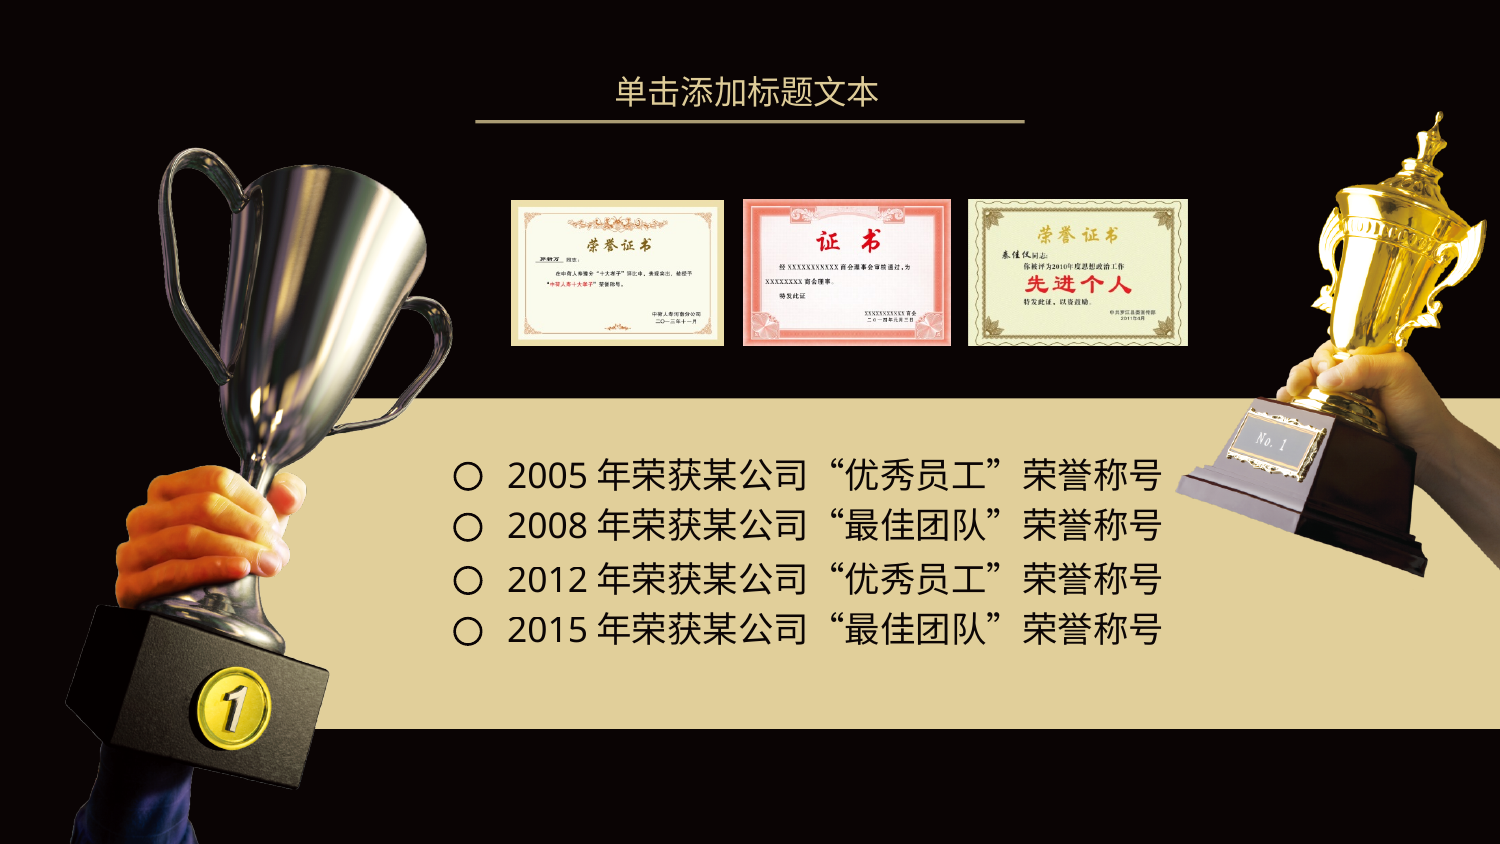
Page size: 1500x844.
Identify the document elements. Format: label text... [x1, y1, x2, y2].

picture [743, 199, 749, 346]
text_box 单击添加标题文本 [754, 43, 901, 119]
text_box 2005年荣获某公司“优秀员工”荣誉称号 [492, 445, 1167, 495]
picture [0, 130, 475, 844]
text_box 2015年荣获某公司“最佳团队”荣誉称号 [492, 600, 1180, 658]
text_box 2012年荣获某公司“优秀员工”荣誉称号 [492, 549, 1170, 600]
text_box 2008年荣获某公司“最佳团队”荣誉称号 [492, 495, 1167, 549]
text_box [480, 396, 1500, 731]
picture [968, 102, 1500, 594]
text_box 单击添加标题文本 [599, 43, 745, 119]
picture [511, 200, 724, 346]
picture [751, 199, 952, 346]
